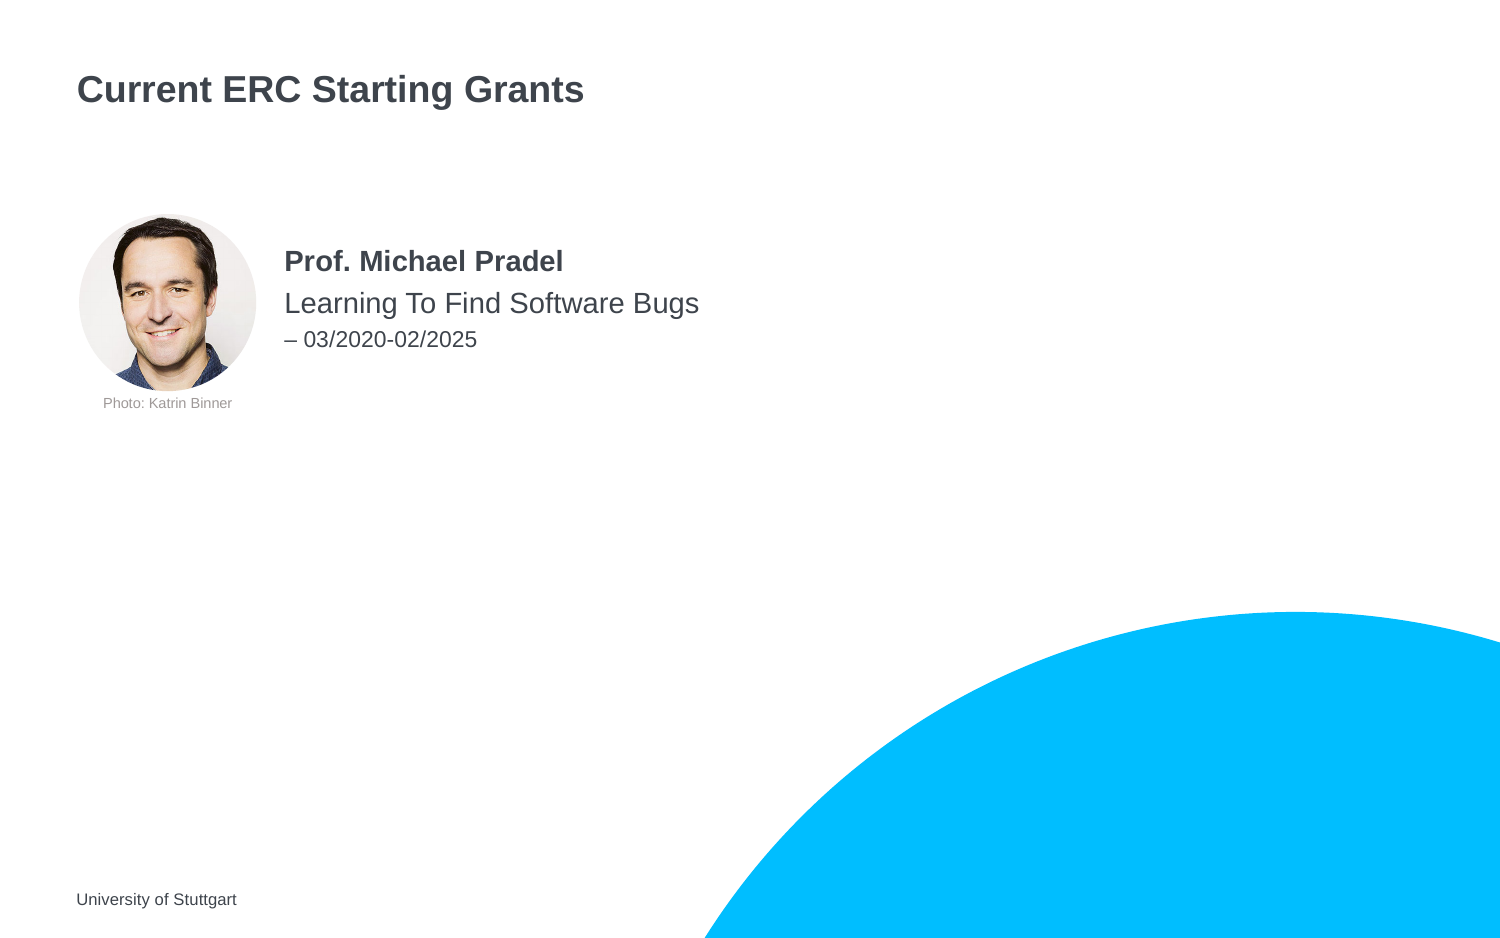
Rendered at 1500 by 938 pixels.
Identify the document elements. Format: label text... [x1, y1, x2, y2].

list Prof. Michael Pradel Learning To Find Software Bugs – 03/2020-02/2025 [284, 235, 728, 370]
title Current ERC Starting Grants [76, 64, 1421, 111]
text_box [703, 610, 1500, 938]
picture [79, 213, 257, 392]
text_box Photo: Katrin Binner [84, 393, 251, 414]
footer University of Stuttgart [76, 888, 1072, 910]
